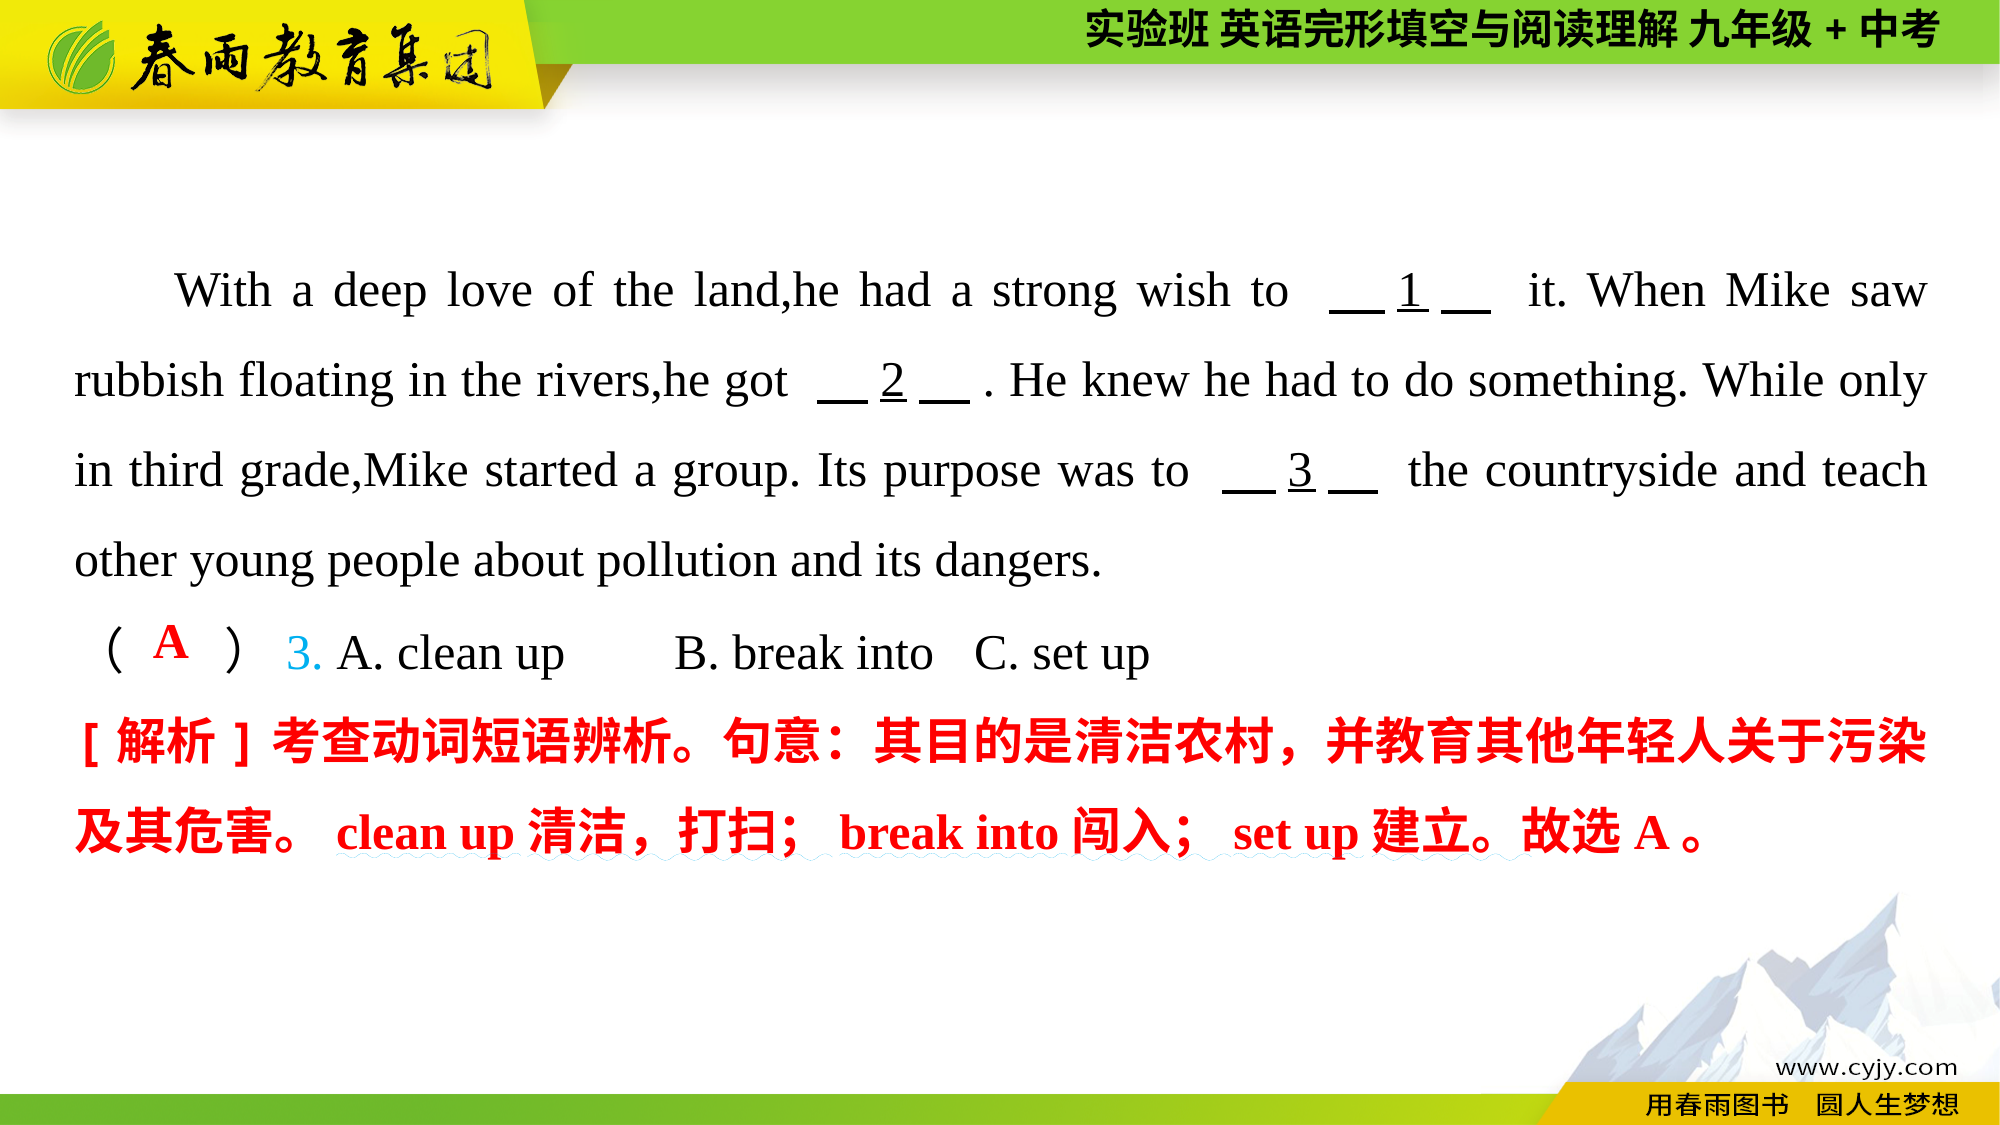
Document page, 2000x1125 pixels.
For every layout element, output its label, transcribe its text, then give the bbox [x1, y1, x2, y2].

picture [0, 0, 2000, 1125]
list With a deep love of the land,he had a strong wish to 1 it. When Mike saw rubbish floating in the rivers,he got 2 . He knew he had to do something. While only in third grade,Mike started a group. Its purpose was to 3 the countryside and teach other young people about pollution and its dangers. [59, 218, 1944, 587]
text_box [解析]考查动词短语辨析。句意：其目的是清洁农村，并教育其他年轻人关于污染及其危害。clean up清洁，打扫；break into闯入；set up建立。故选A。 [59, 672, 1944, 868]
text_box （ ）3. A. clean up B. break into C. set up [59, 587, 1944, 672]
text_box A [138, 600, 204, 672]
